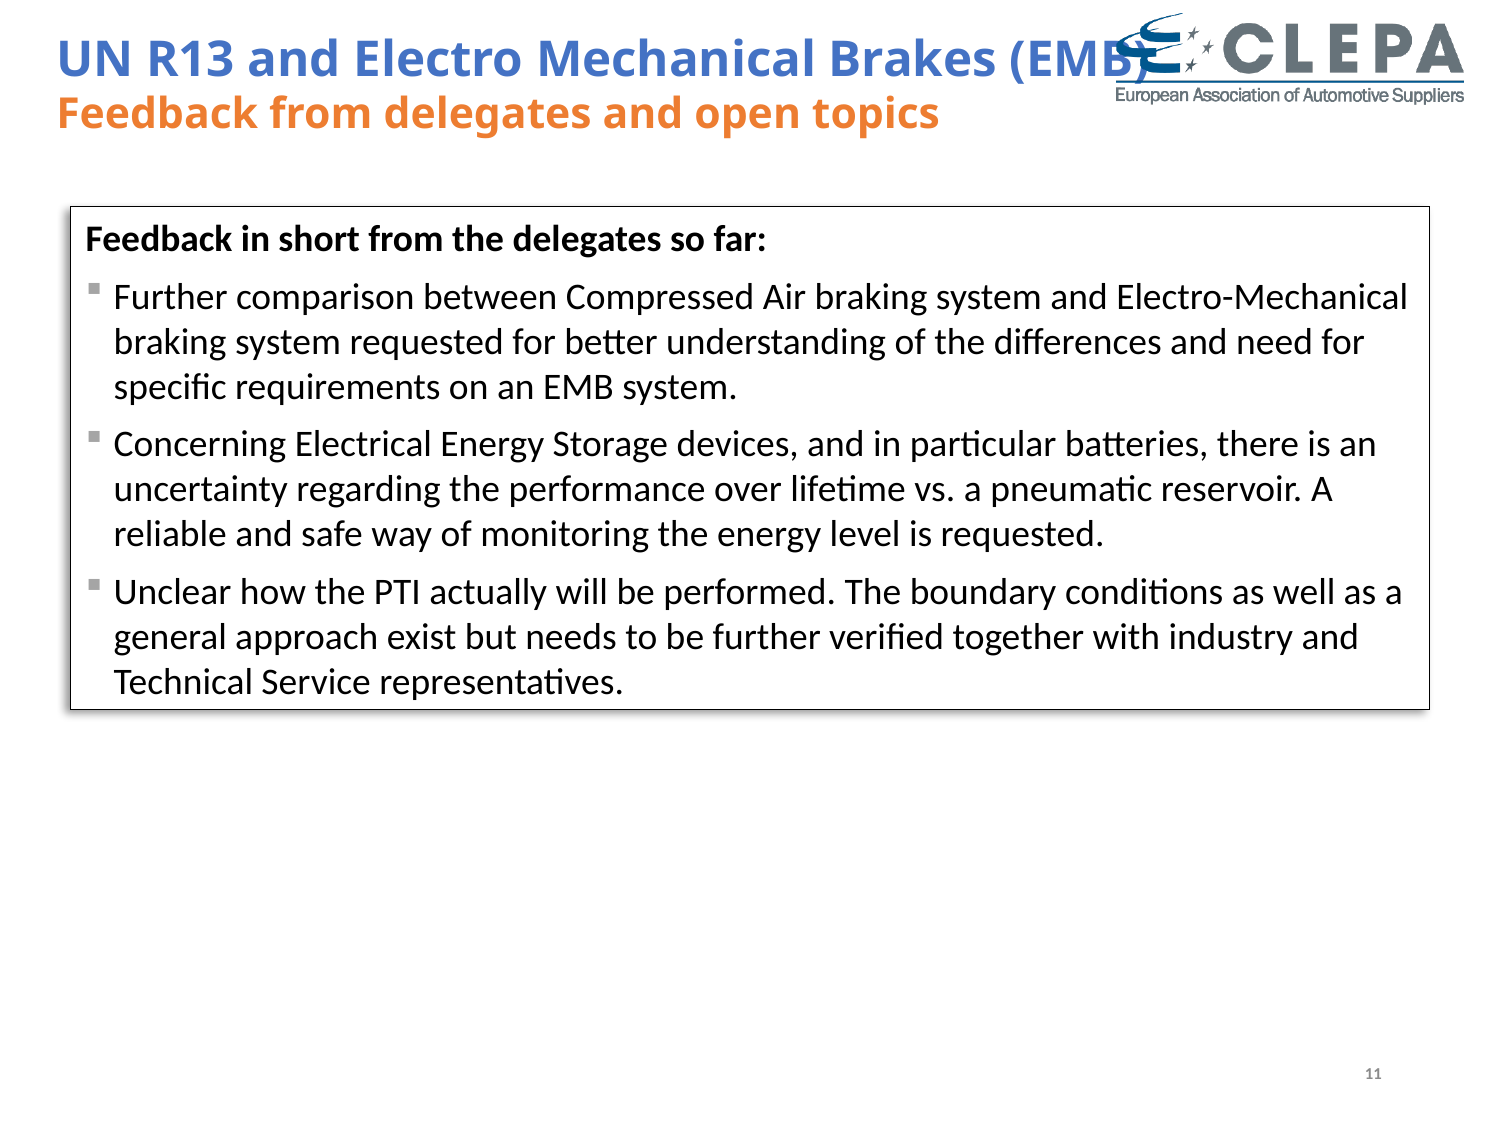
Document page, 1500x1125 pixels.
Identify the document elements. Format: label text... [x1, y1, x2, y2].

picture [1116, 13, 1464, 105]
text_box Feedback in short from the delegates so far: Further comparison between Compressed Air braking system and Electro-Mechanical braking system requested for better understanding of the differences and need for specific requirements on an EMB system. Concerning Electrical Energy Storage devices, and in particular batteries, there is an uncertainty regarding the performance over lifetime vs. a pneumatic reservoir. A reliable and safe way of monitoring the energy level is requested. Unclear how the PTI actually will be performed. The boundary conditions as well as a general approach exist but needs to be further verified together with industry and Technical Service representatives. [70, 206, 1430, 710]
text_box UN R13 and Electro Mechanical Brakes (EMB) Feedback from delegates and open topics [41, 11, 1199, 153]
slide_number 11 [1059, 1042, 1397, 1103]
